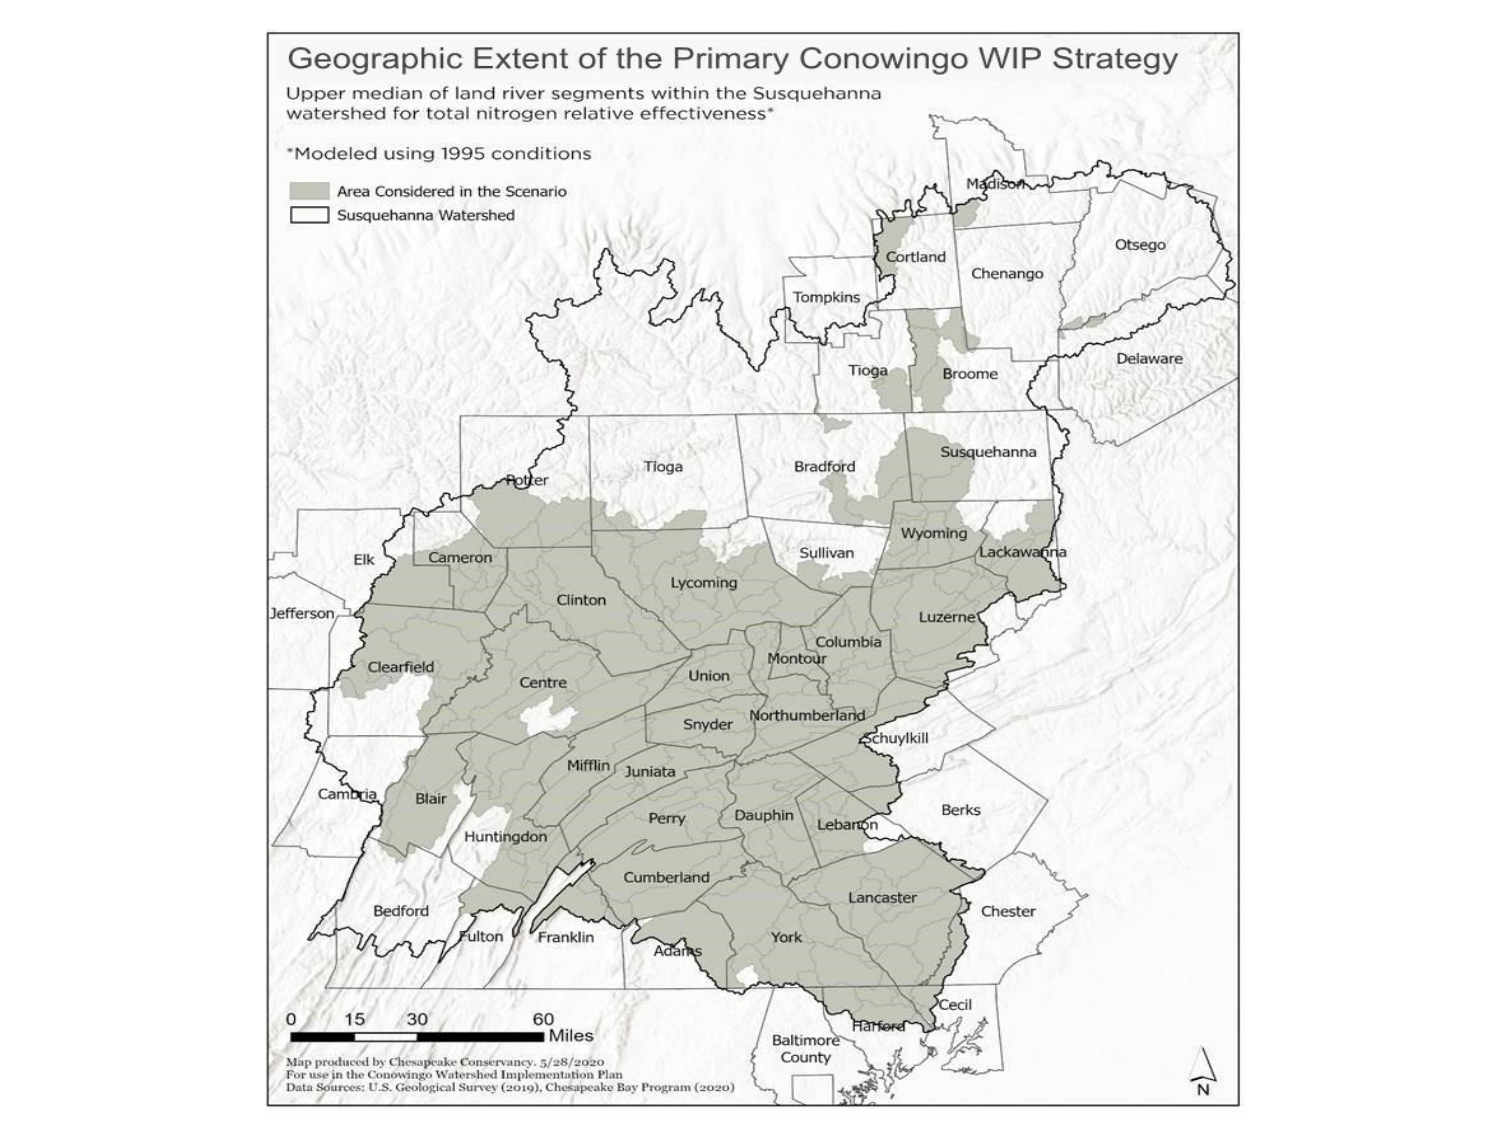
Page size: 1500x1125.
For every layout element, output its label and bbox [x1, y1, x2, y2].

picture [256, 20, 1250, 1125]
